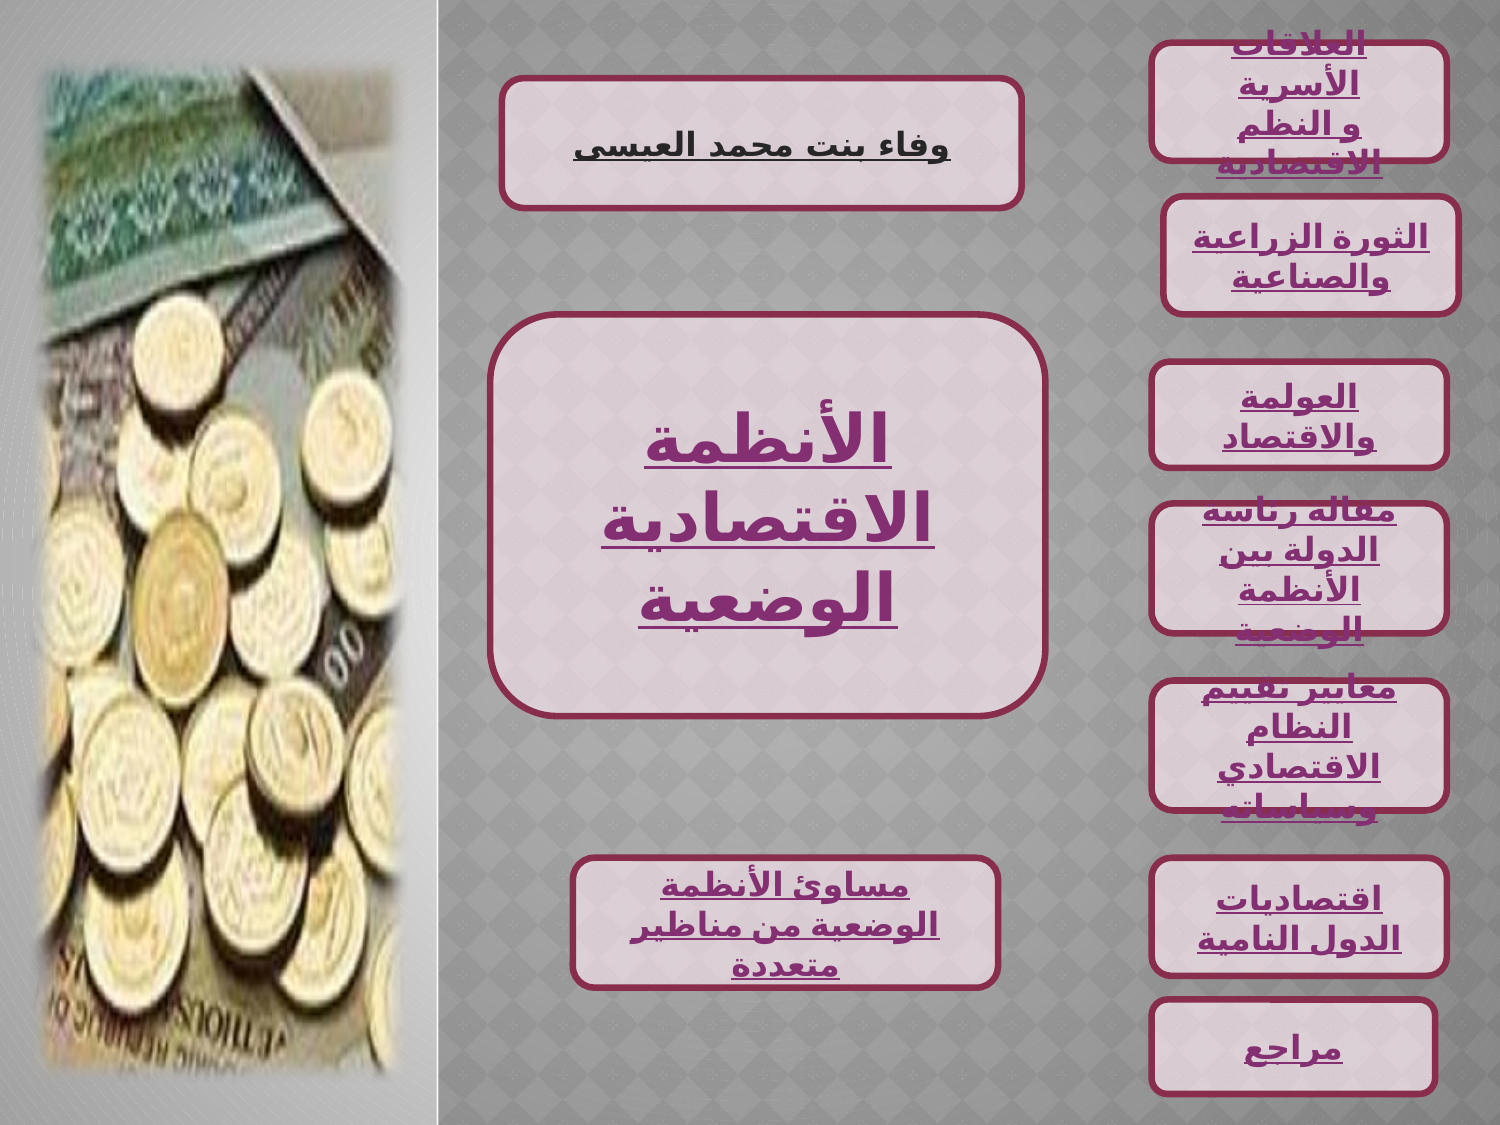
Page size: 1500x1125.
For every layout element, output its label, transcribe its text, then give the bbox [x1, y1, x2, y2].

text_box مقالة رئاسة الدولة بين الأنظمة الوضعية [1148, 500, 1451, 637]
text_box الثورة الزراعية والصناعية [1160, 192, 1463, 318]
text_box وفاء بنت محمد العيسى [498, 74, 1025, 212]
text_box العلاقات الأسرية و النظم الاقتصادية [1148, 39, 1451, 165]
text_box العولمة والاقتصاد [1148, 358, 1451, 472]
text_box الأنظمة الاقتصادية الوضعية [486, 311, 1049, 720]
text_box مراجع [1148, 996, 1439, 1098]
text_box مساوئ الأنظمة الوضعية من مناظير متعددة [569, 854, 1002, 991]
picture [29, 54, 408, 1083]
text_box معايير تقييم النظام الاقتصادي وسياساته [1148, 677, 1451, 814]
text_box اقتصاديات الدول النامية [1148, 854, 1451, 980]
